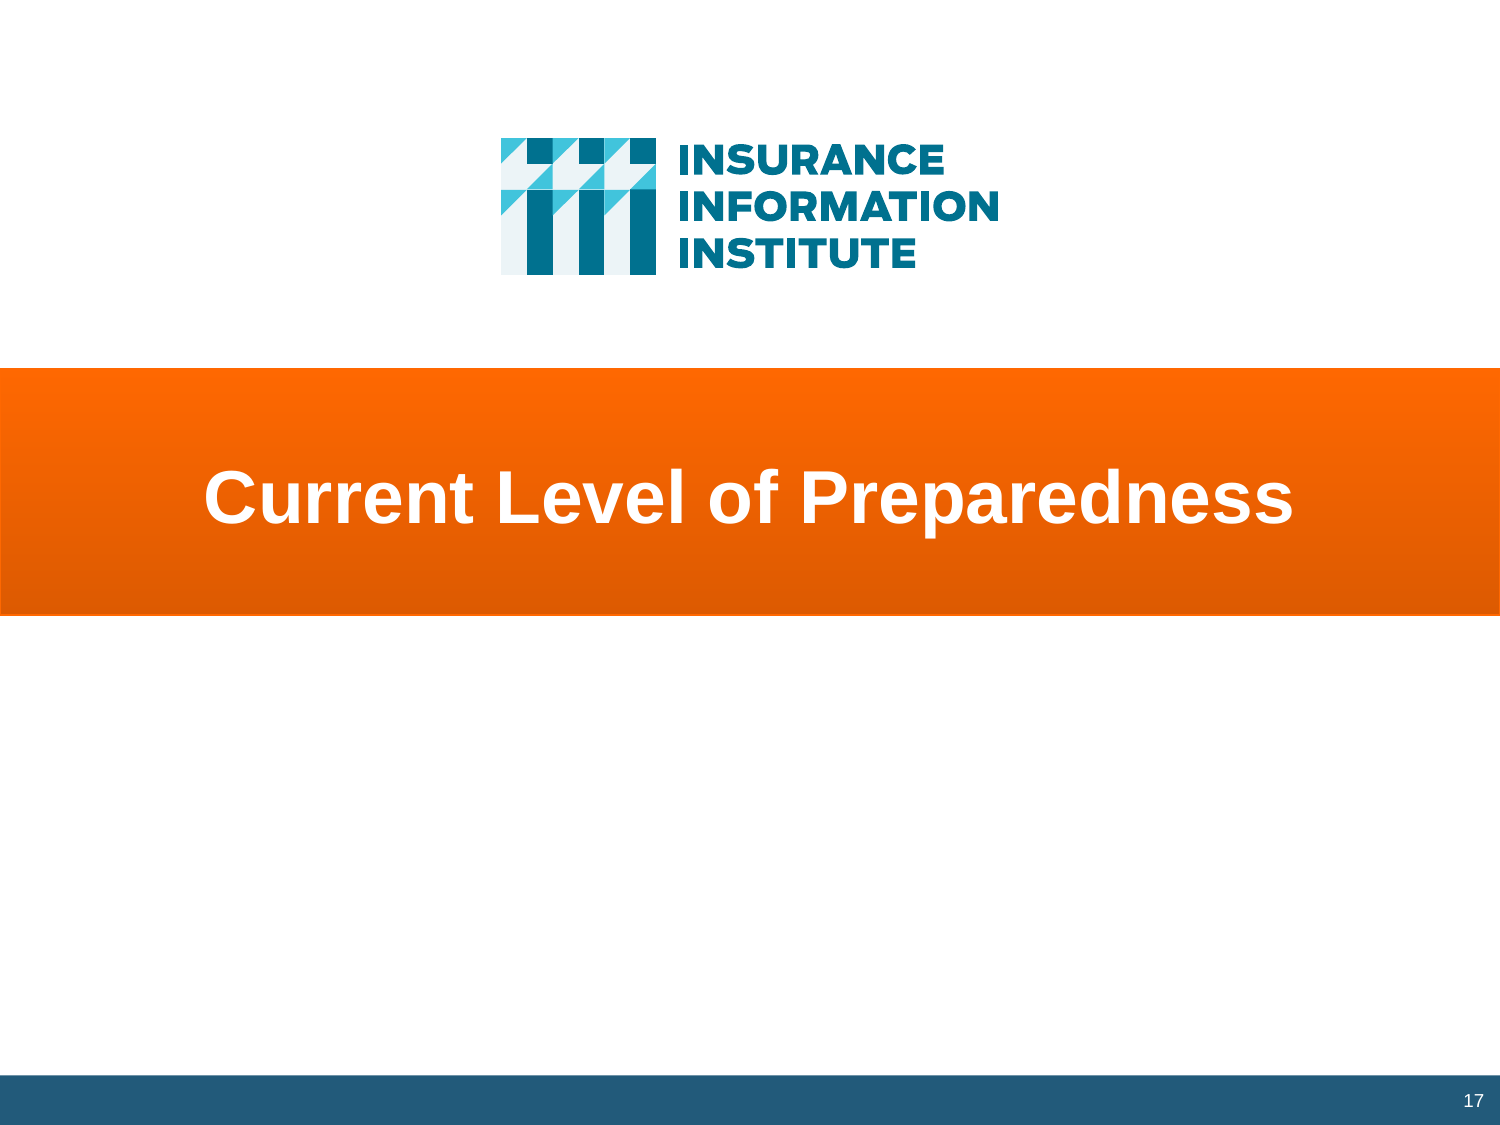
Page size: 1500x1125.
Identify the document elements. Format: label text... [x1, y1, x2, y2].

title Current Level of Preparedness [0, 369, 1500, 616]
picture [500, 137, 998, 275]
text_box 17 [1410, 1091, 1485, 1111]
text_box [0, 1075, 1500, 1125]
